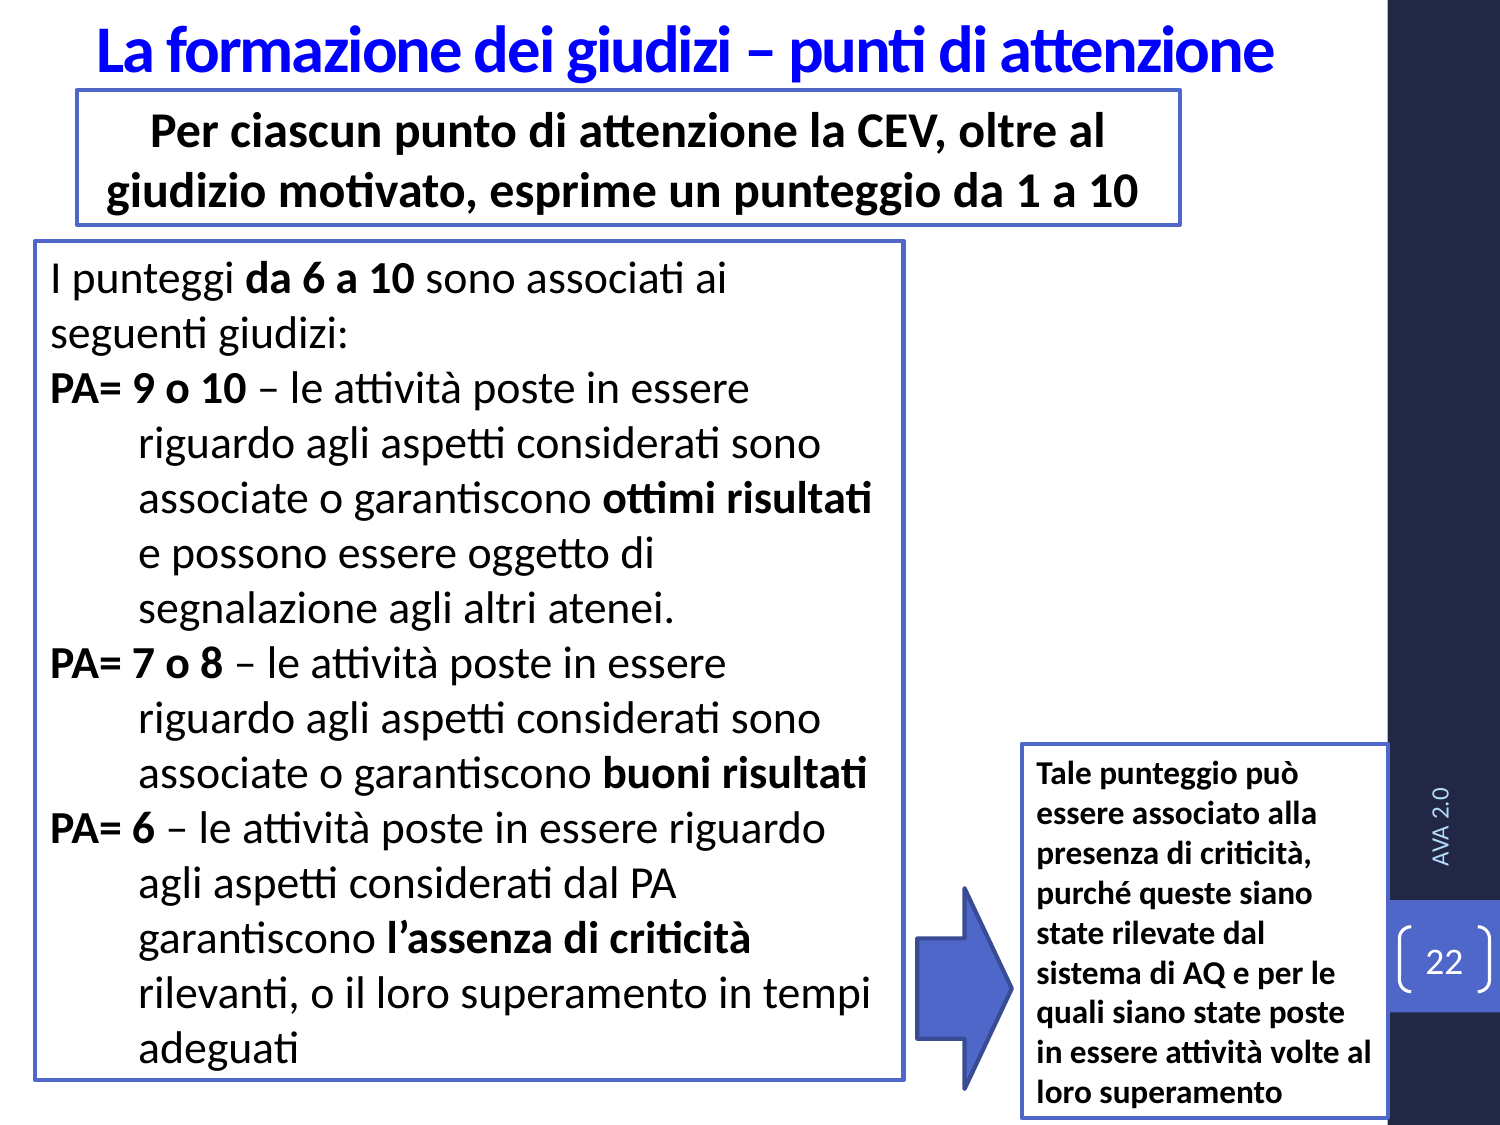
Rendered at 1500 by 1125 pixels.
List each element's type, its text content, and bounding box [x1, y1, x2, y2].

slide_number 22 [1397, 925, 1492, 994]
footer AVA 2.0 [1408, 361, 1469, 882]
text_box [915, 886, 1014, 1092]
text_box I punteggi da 6 a 10 sono associati ai seguenti giudizi: PA= 9 o 10 – le attività poste in essere riguardo agli aspetti considerati sono associate o garantiscono ottimi risultati e possono essere oggetto di segnalazione agli altri atenei. PA= 7 o 8 – le attività poste in essere riguardo agli aspetti considerati sono associate o garantiscono buoni risultati PA= 6 – le attività poste in essere riguardo agli aspetti considerati dal PA garantiscono l’assenza di criticità rilevanti, o il loro superamento in tempi adeguati [33, 239, 906, 1082]
text_box Per ciascun punto di attenzione la CEV, oltre al giudizio motivato, esprime un punteggio da 1 a 10 [75, 88, 1182, 227]
title La formazione dei giudizi – punti di attenzione [48, 4, 1324, 88]
text_box Tale punteggio può essere associato alla presenza di criticità, purché queste siano state rilevate dal sistema di AQ e per le quali siano state poste in essere attività volte al loro superamento [1020, 742, 1390, 1120]
